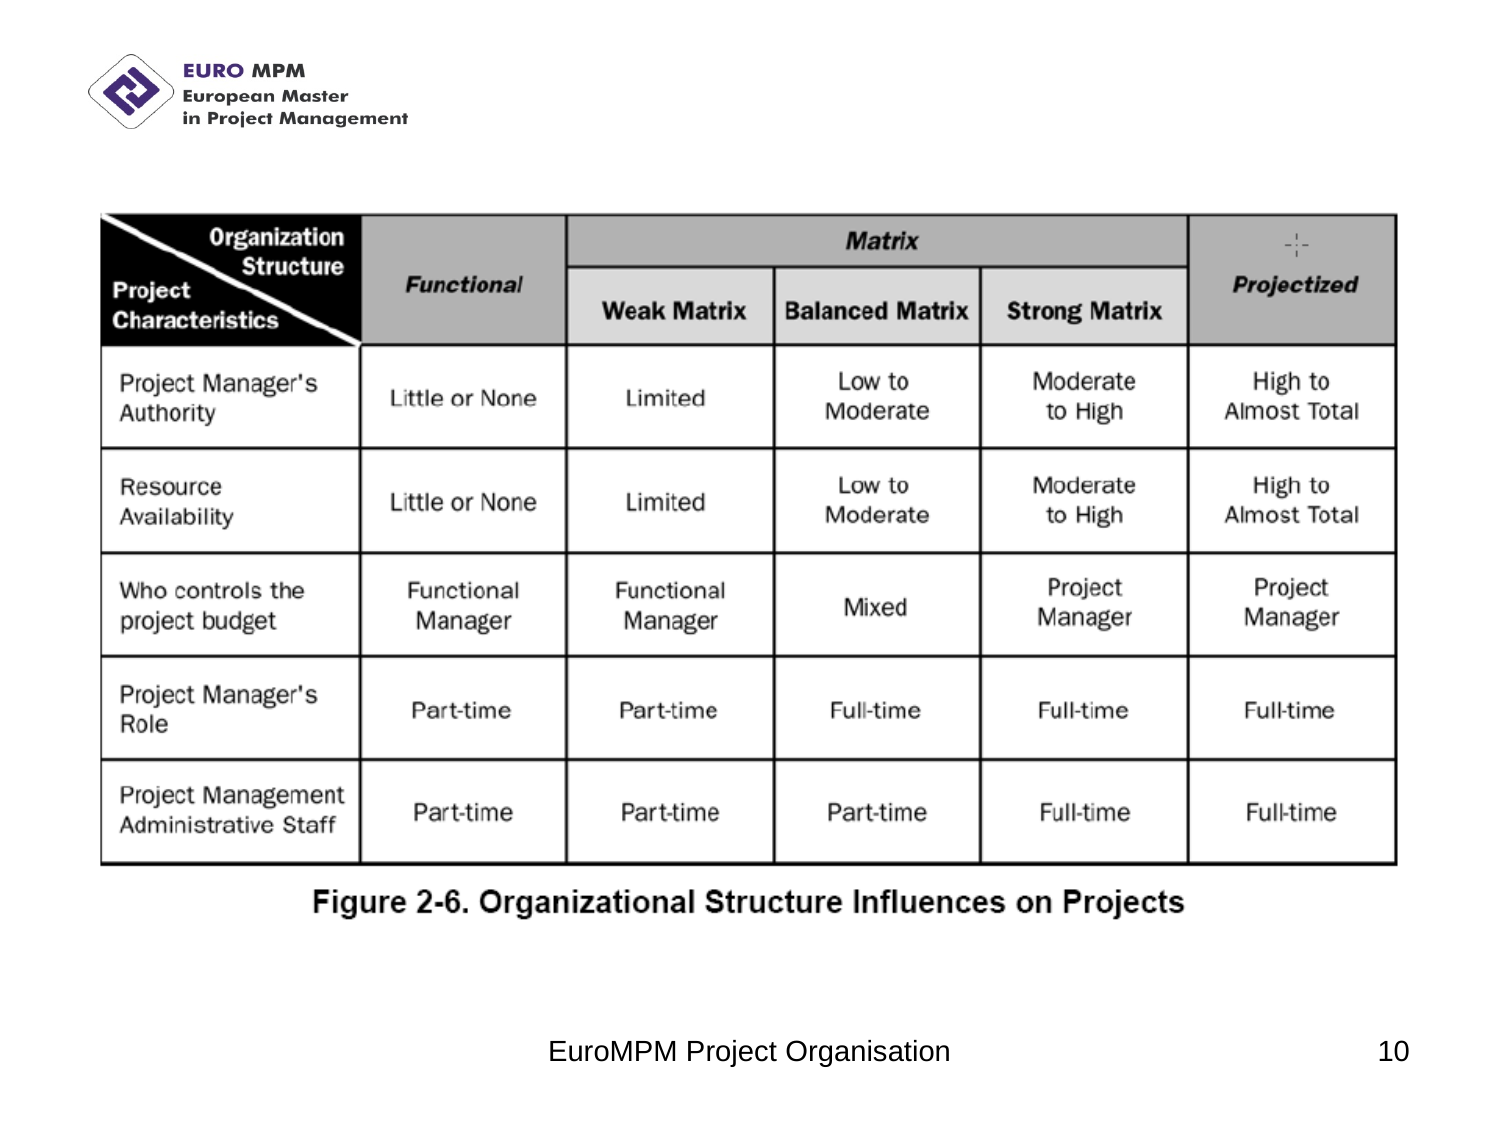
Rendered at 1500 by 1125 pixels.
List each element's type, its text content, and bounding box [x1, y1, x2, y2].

picture [84, 193, 1415, 932]
picture [88, 54, 408, 129]
footer EuroMPM Project Organisation [512, 1024, 988, 1103]
slide_number 10 [1074, 1024, 1426, 1103]
